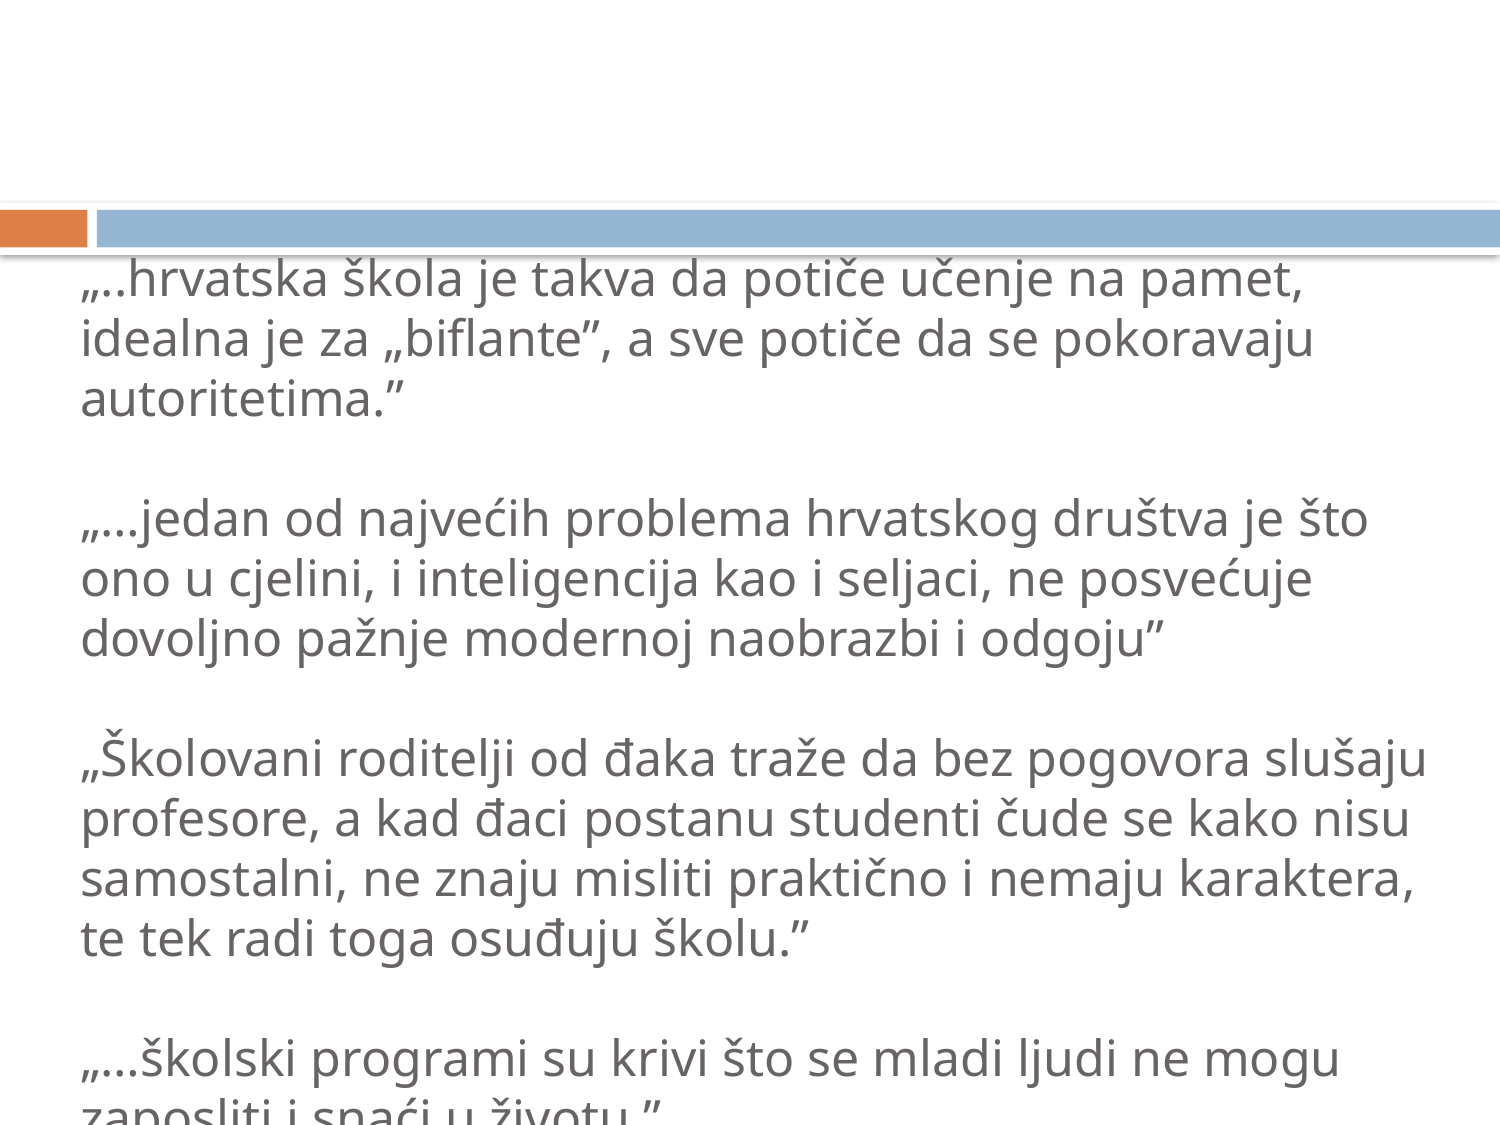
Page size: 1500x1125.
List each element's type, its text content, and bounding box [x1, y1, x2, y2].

list „..hrvatska škola je takva da potiče učenje na pamet, idealna je za „biflante”, a sve potiče da se pokoravaju autoritetima.” „…jedan od najvećih problema hrvatskog društva je što ono u cjelini, i inteligencija kao i seljaci, ne posvećuje dovoljno pažnje modernoj naobrazbi i odgoju” „Školovani roditelji od đaka traže da bez pogovora slušaju profesore, a kad đaci postanu studenti čude se kako nisu samostalni, ne znaju misliti praktično i nemaju karaktera, te tek radi toga osuđuju školu.” „…školski programi su krivi što se mladi ljudi ne mogu zaposliti i snaći u životu.” [64, 238, 1459, 1125]
